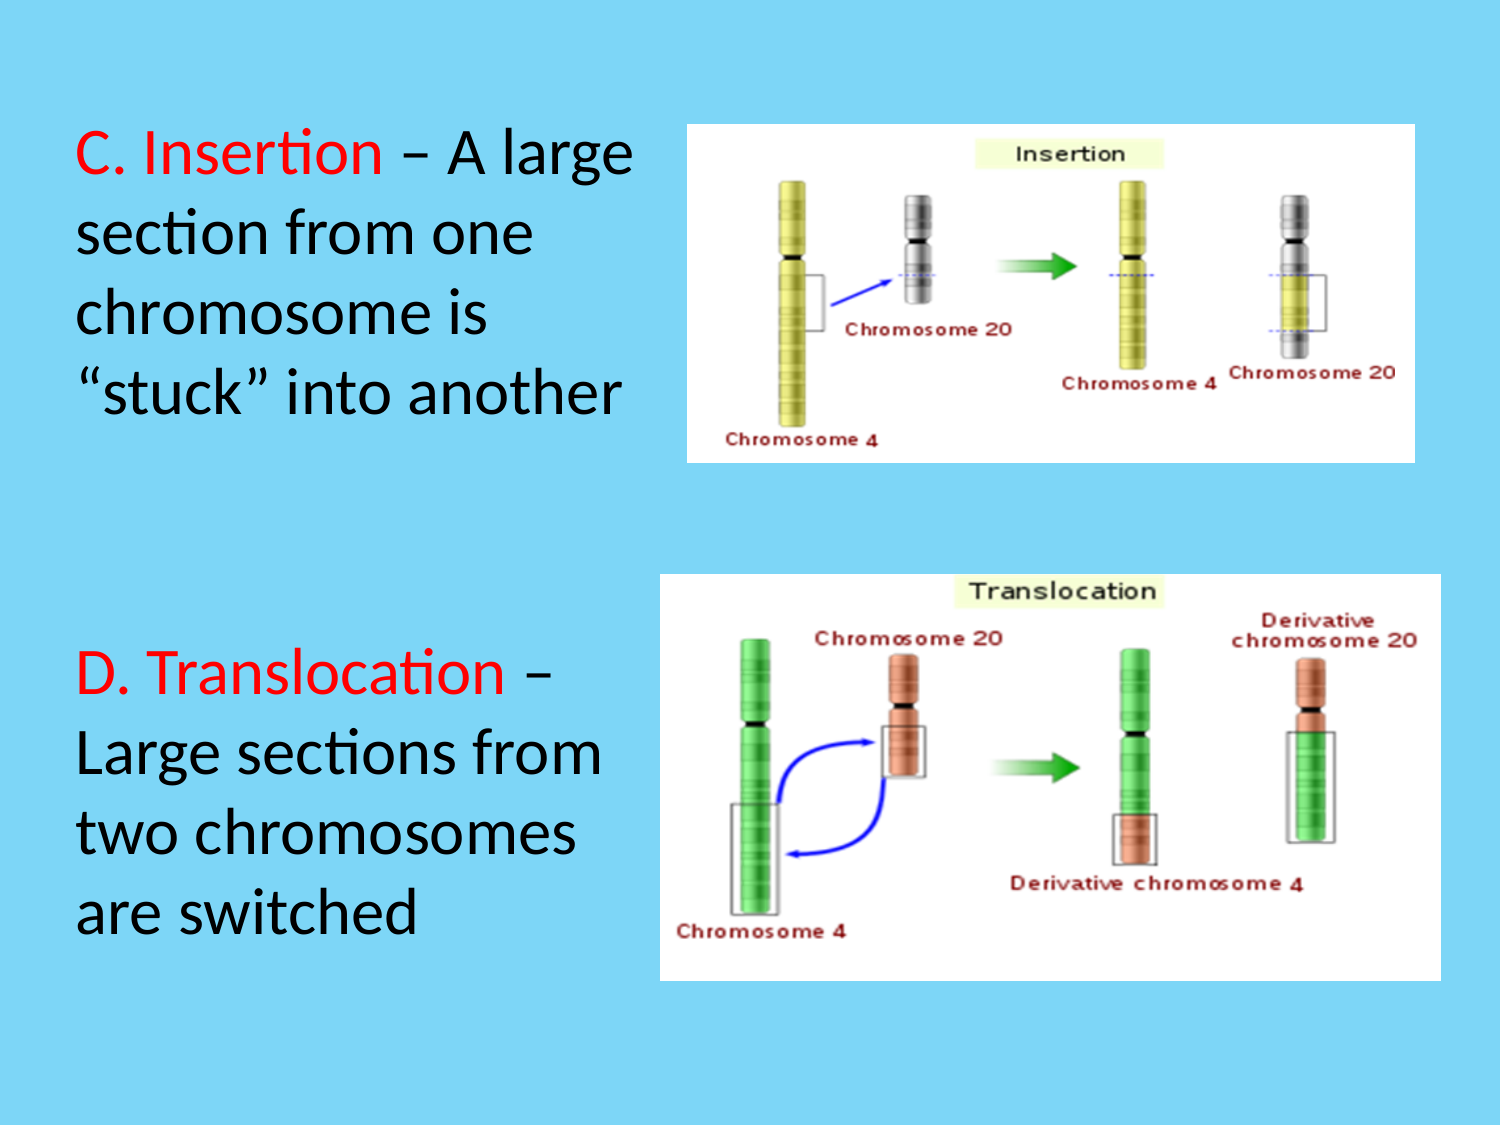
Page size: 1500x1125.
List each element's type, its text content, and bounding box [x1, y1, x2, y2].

picture [687, 124, 1415, 464]
picture [660, 574, 1441, 981]
list C. Insertion – A large section from one chromosome is “stuck” into another D. Translocation – Large sections from two chromosomes are switched [60, 100, 661, 981]
